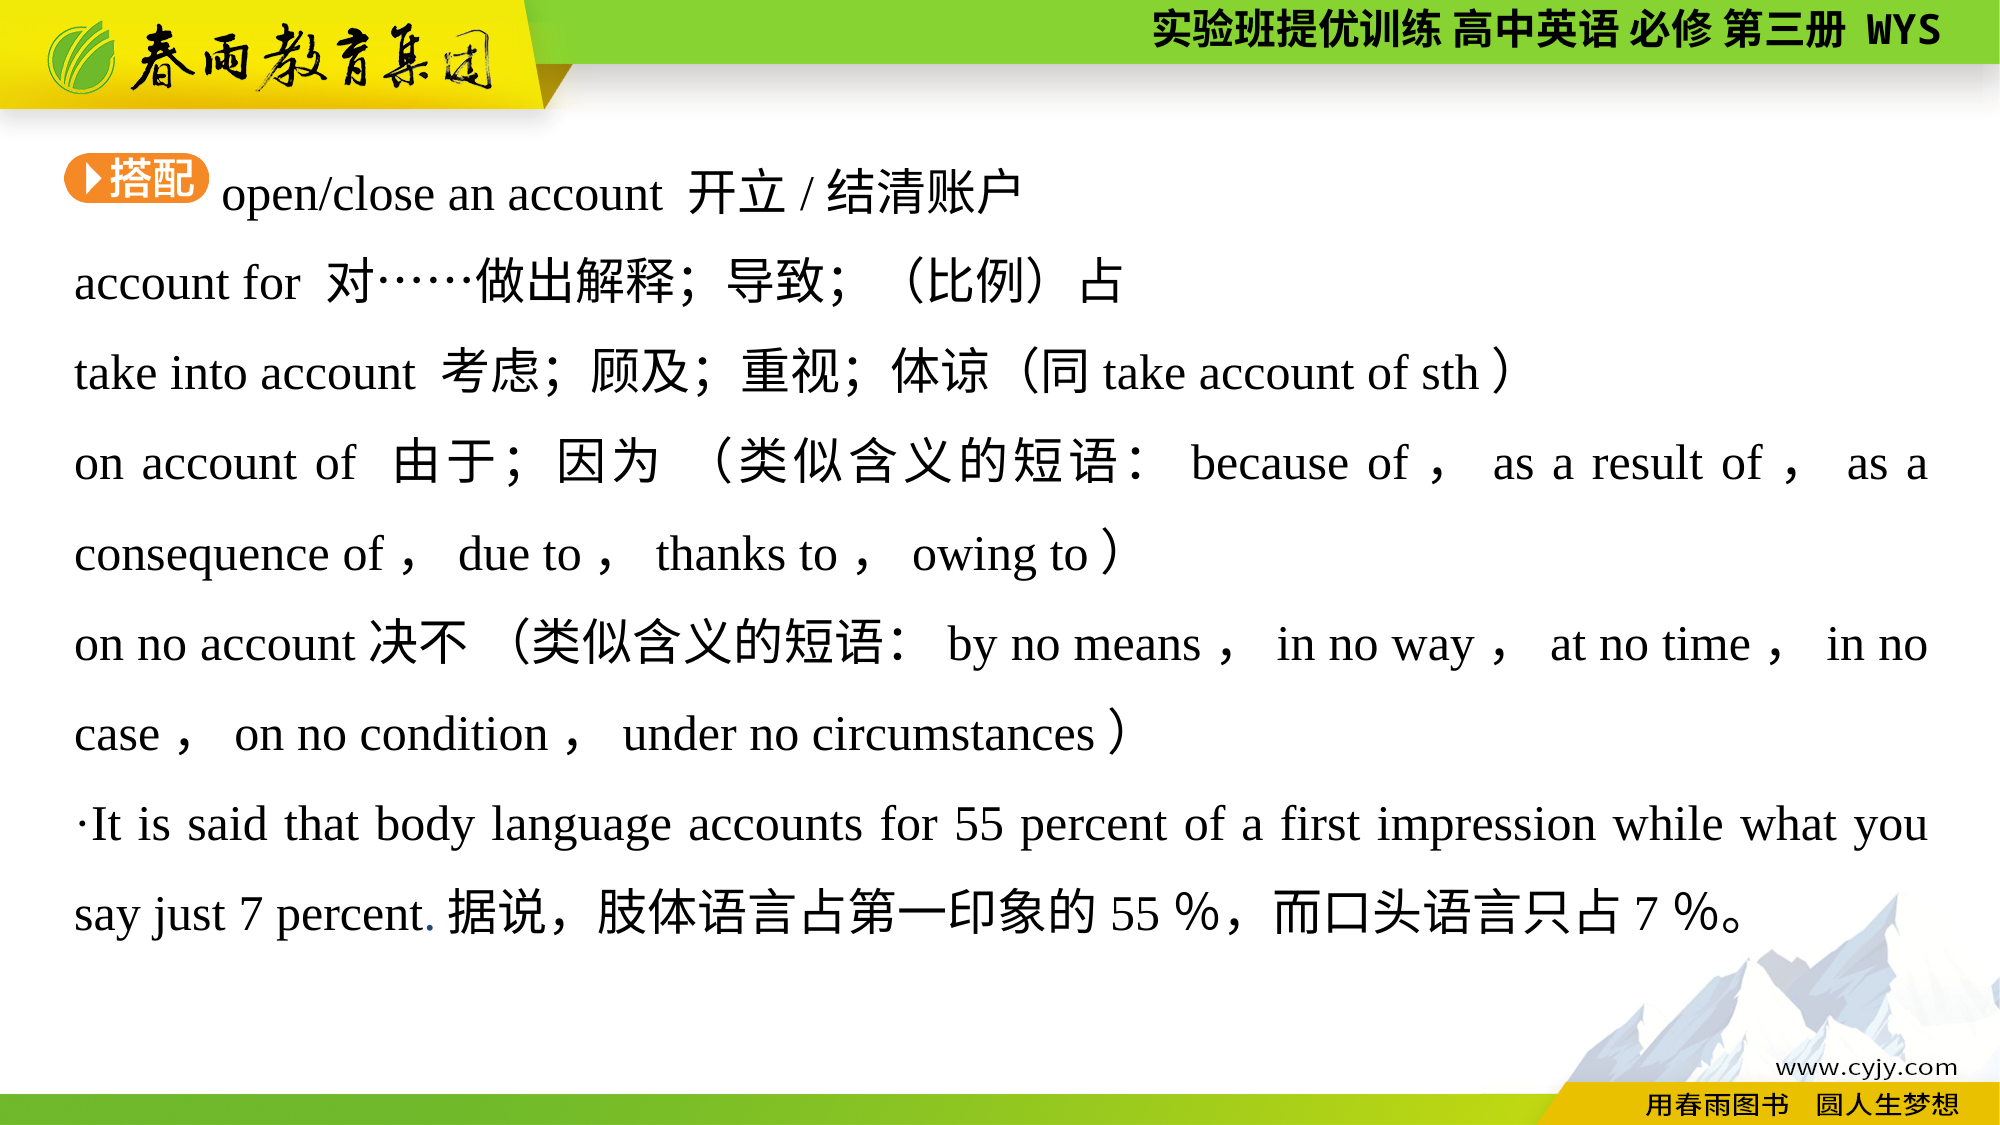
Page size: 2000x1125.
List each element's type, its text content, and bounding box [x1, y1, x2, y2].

picture [0, 0, 2000, 1125]
list open/close an account 开立/结清账户 account for 对……做出解释；导致；（比例）占 take into account 考虑；顾及；重视；体谅（同take account of sth） on account of 由于；因为 （类似含义的短语：because of，as a result of，as a consequence of，due to，thanks to，owing to） on no account决不 （类似含义的短语：by no means，in no way，at no time，in no case，on no condition，under no circumstances） ·It is said that body language accounts for 55 percent of a first impression while what you say just 7 percent.据说，肢体语言占第一印象的55％，而口头语言只占7％。 [59, 122, 1944, 944]
